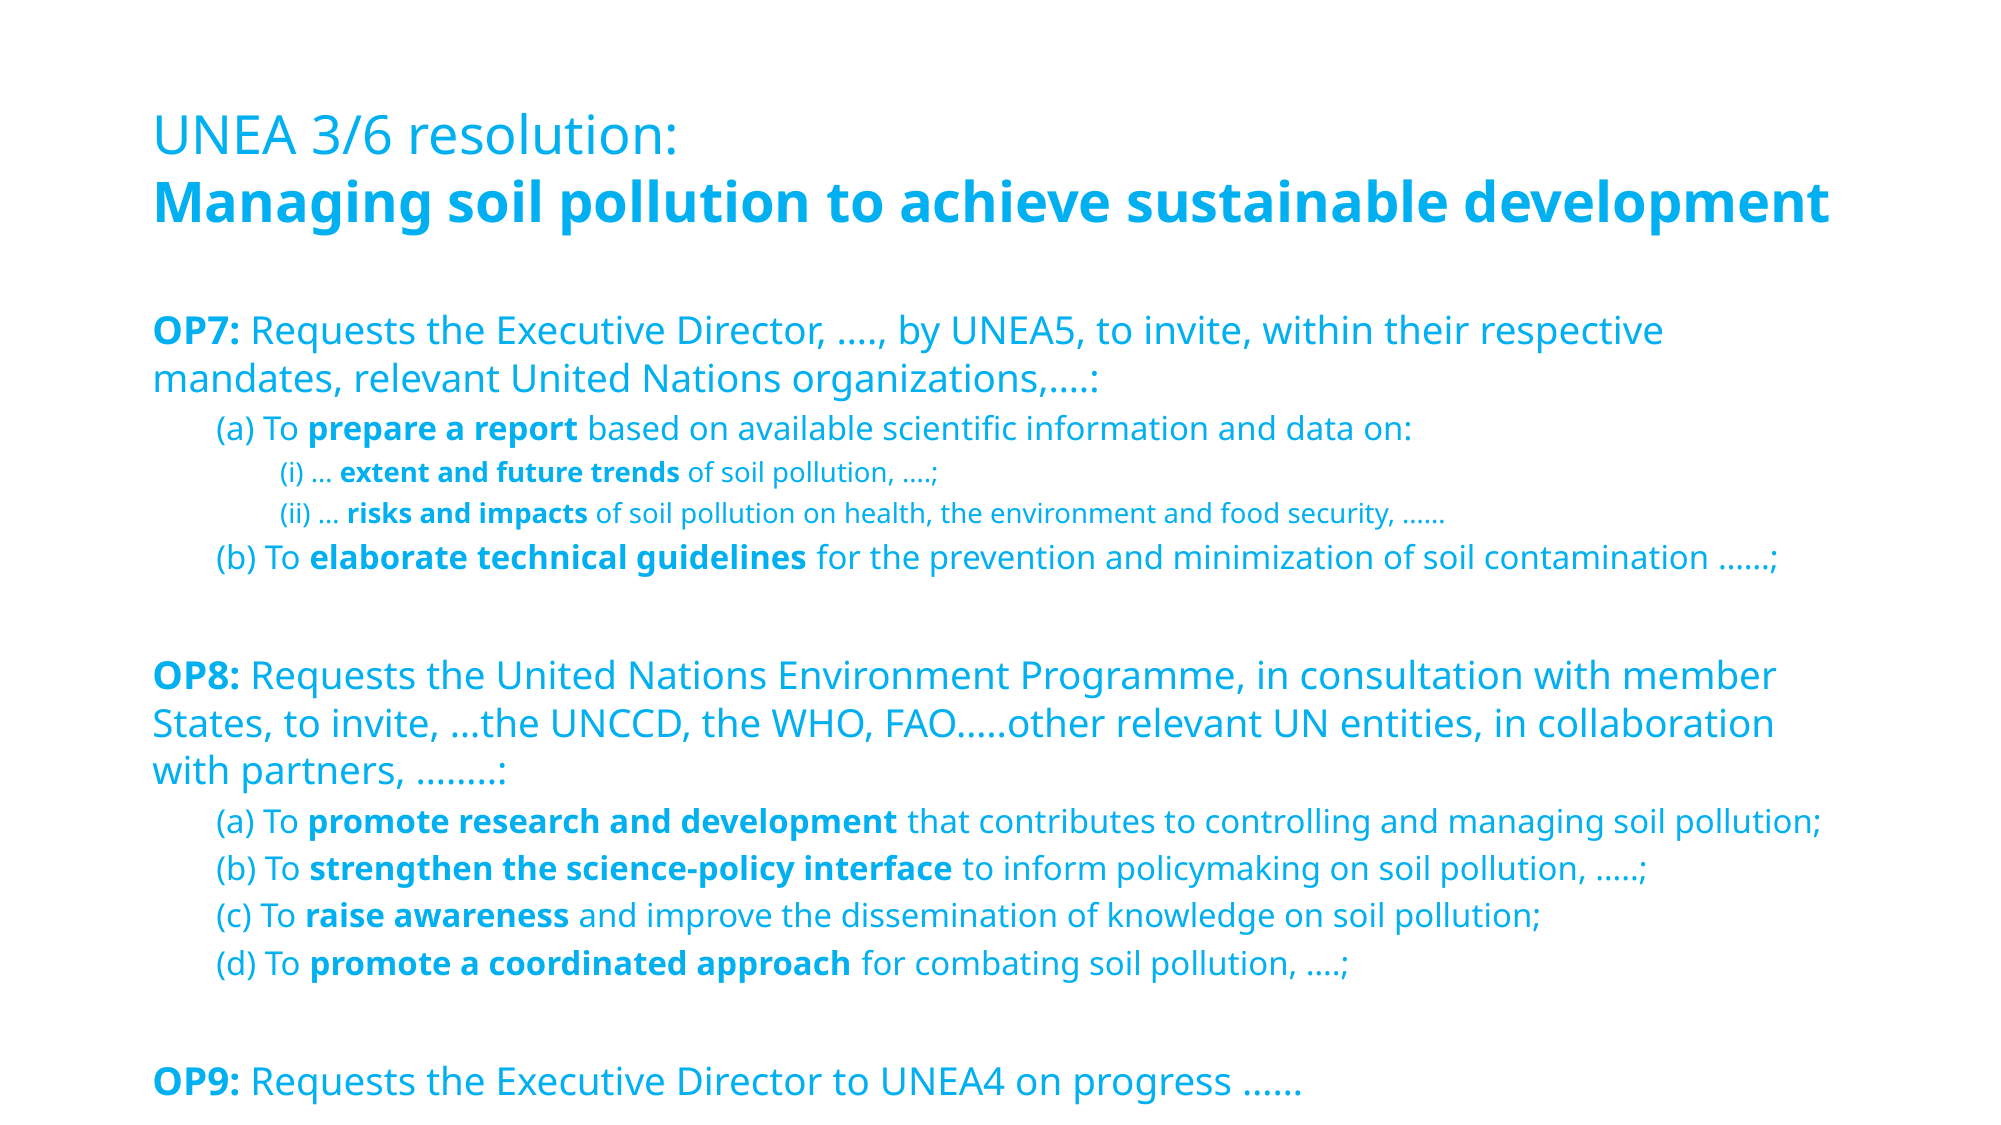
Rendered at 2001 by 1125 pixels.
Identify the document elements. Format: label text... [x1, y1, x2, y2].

list OP7: Requests the Executive Director, …., by UNEA5, to invite, within their respective mandates, relevant United Nations organizations,….: (a) To prepare a report based on available scientific information and data on: (i) … extent and future trends of soil pollution, ….; (ii) … risks and impacts of soil pollution on health, the environment and food security, …… (b) To elaborate technical guidelines for the prevention and minimization of soil contamination ……; OP8: Requests the United Nations Environment Programme, in consultation with member States, to invite, …the UNCCD, the WHO, FAO…..other relevant UN entities, in collaboration with partners, ……..: (a) To promote research and development that contributes to controlling and managing soil pollution; (b) To strengthen the science-policy interface to inform policymaking on soil pollution, …..; (c) To raise awareness and improve the dissemination of knowledge on soil pollution; (d) To promote a coordinated approach for combating soil pollution, ….; OP9: Requests the Executive Director to UNEA4 on progress …… [137, 299, 1863, 1125]
title UNEA 3/6 resolution: Managing soil pollution to achieve sustainable development [137, 59, 1863, 278]
